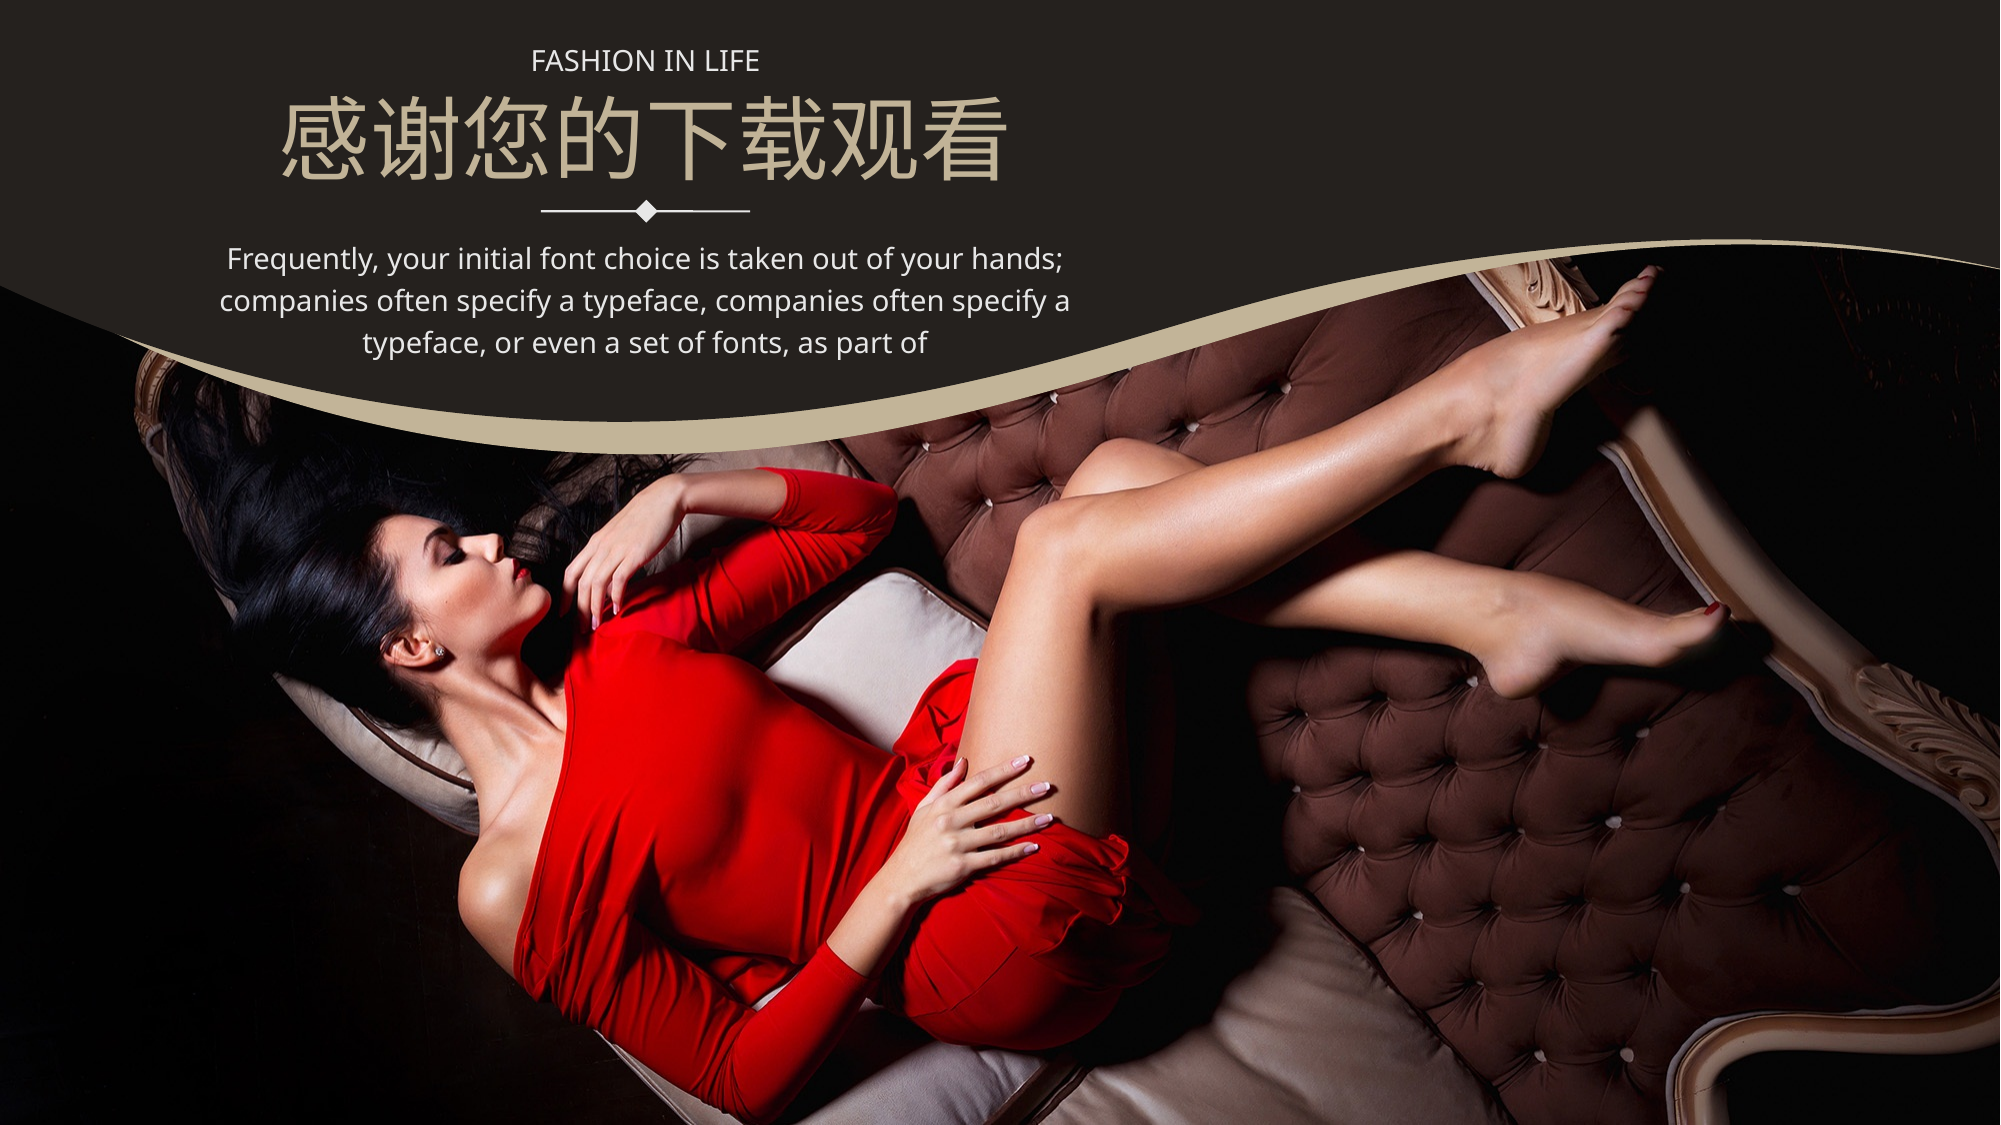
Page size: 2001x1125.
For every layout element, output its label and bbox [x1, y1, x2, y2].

picture [0, 0, 2000, 1125]
text_box [540, 199, 751, 223]
